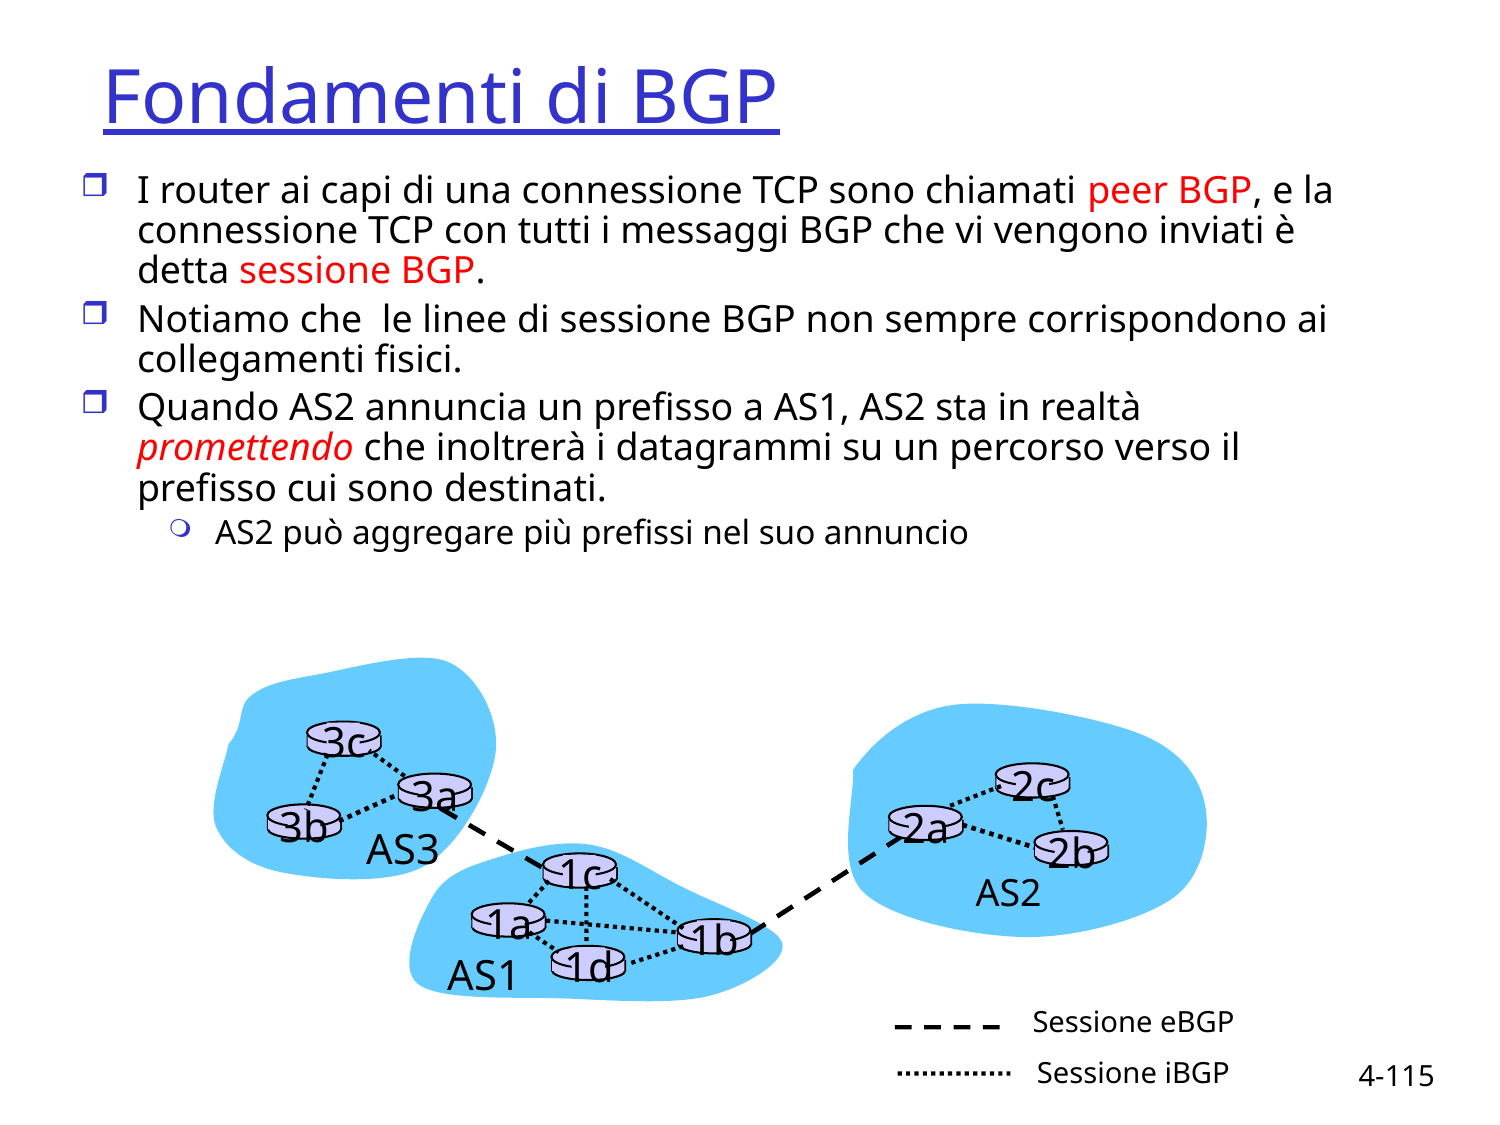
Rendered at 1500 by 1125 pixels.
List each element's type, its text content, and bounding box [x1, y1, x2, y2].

list I router ai capi di una connessione TCP sono chiamati peer BGP, e la connessione TCP con tutti i messaggi BGP che vi vengono inviati è detta sessione BGP. Notiamo che le linee di sessione BGP non sempre corrispondono ai collegamenti fisici. Quando AS2 annuncia un prefisso a AS1, AS2 sta in realtà promettendo che inoltrerà i datagrammi su un percorso verso il prefisso cui sono destinati. AS2 può aggregare più prefissi nel suo annuncio [65, 163, 1363, 544]
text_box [206, 648, 1248, 1104]
slide_number 4-115 [1338, 1049, 1451, 1125]
title Fondamenti di BGP [87, 0, 1363, 163]
